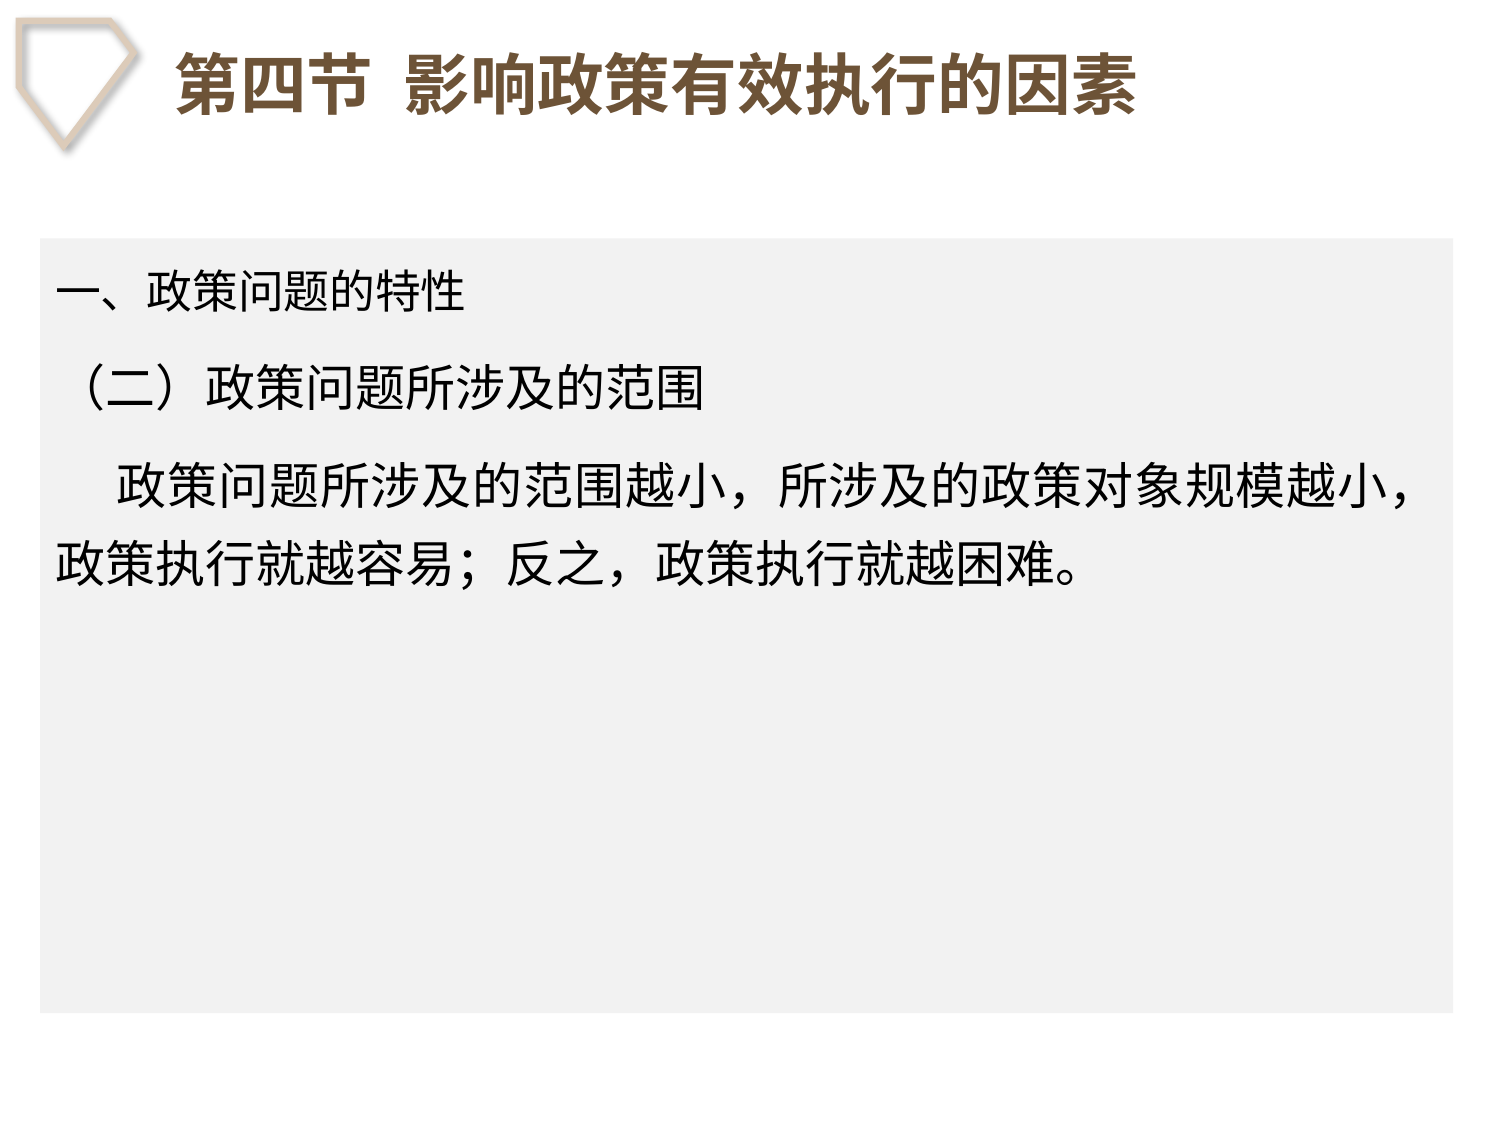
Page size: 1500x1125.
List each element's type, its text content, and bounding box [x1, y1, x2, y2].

title 第四节 影响政策有效执行的因素 [158, 18, 1456, 159]
list 一、政策问题的特性 （二）政策问题所涉及的范围 政策问题所涉及的范围越小，所涉及的政策对象规模越小，政策执行就越容易；反之，政策执行就越困难。 [40, 238, 1454, 1014]
